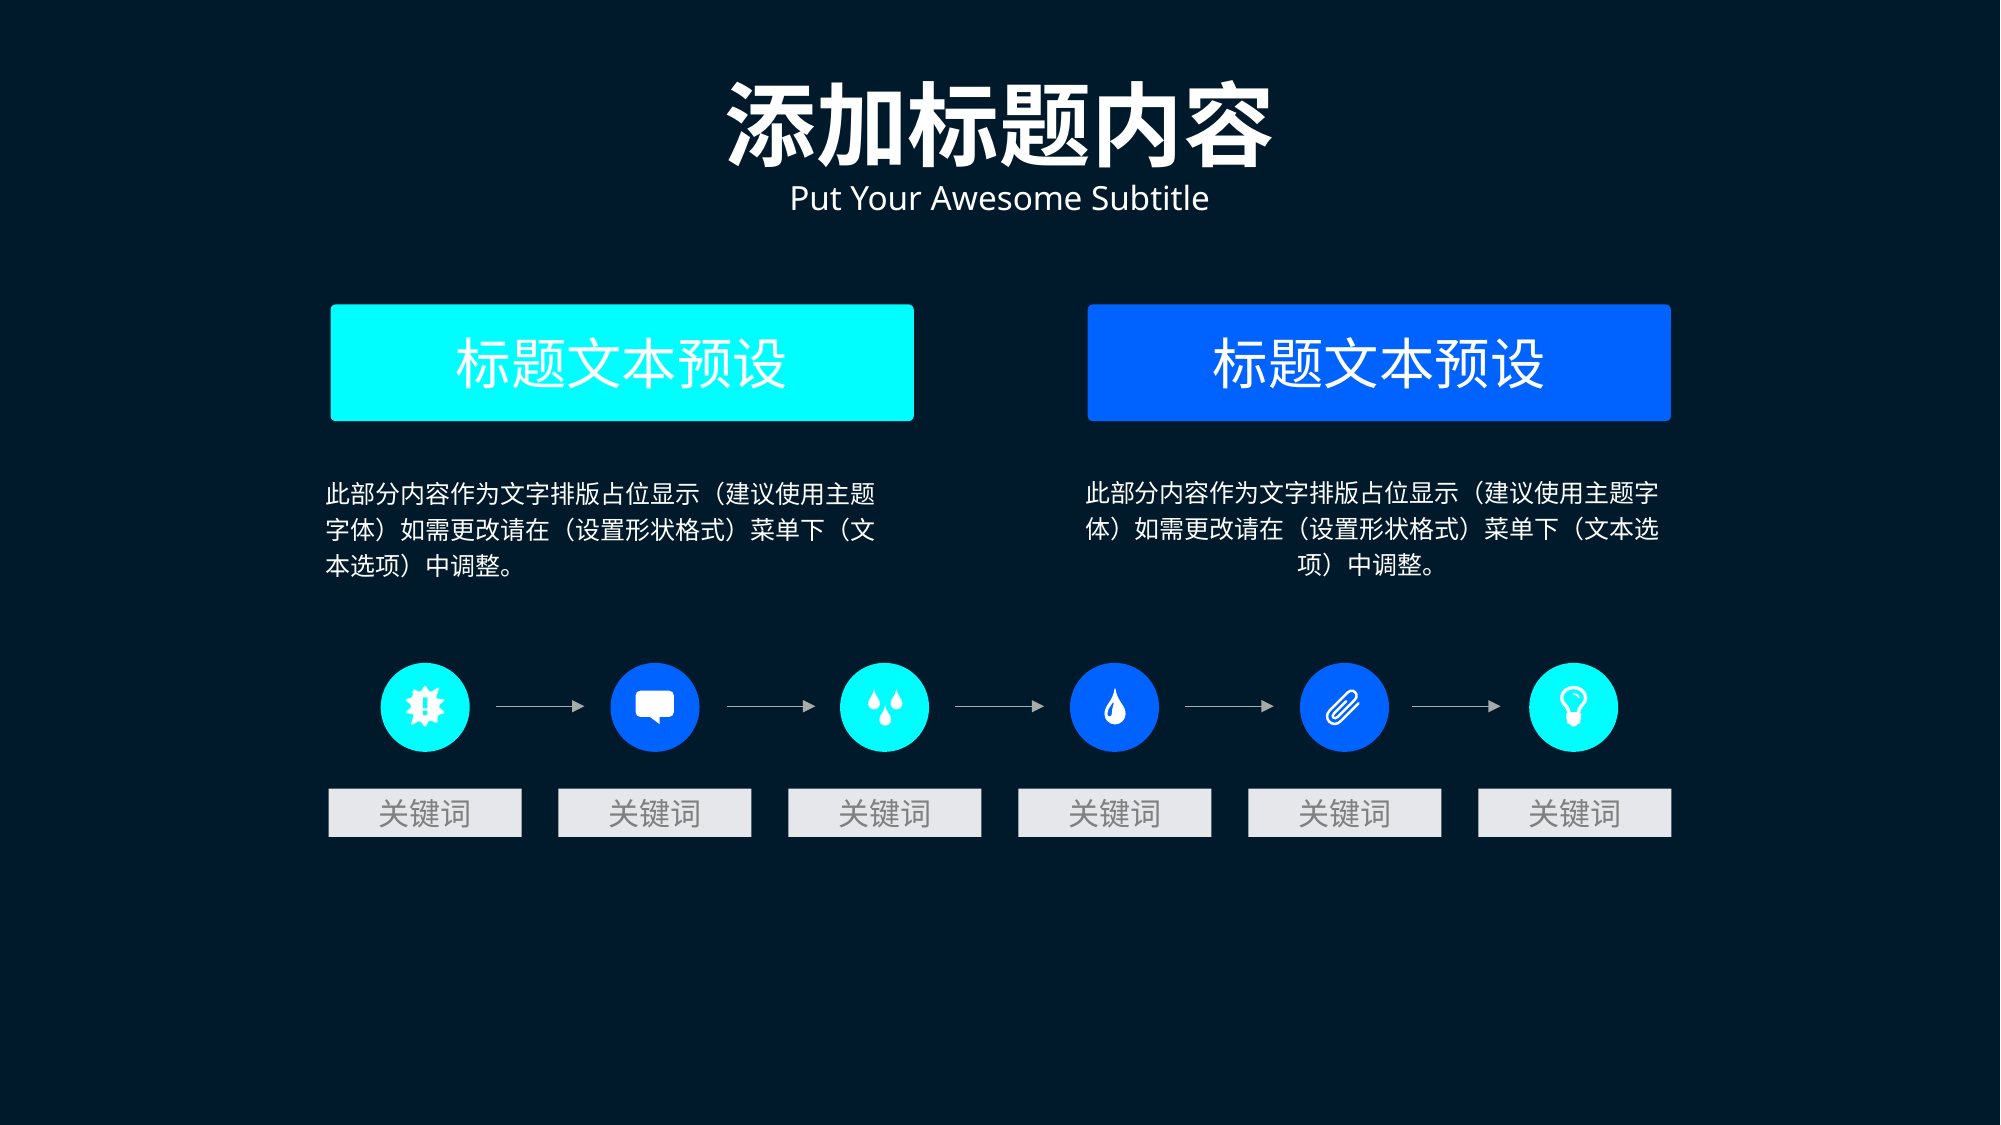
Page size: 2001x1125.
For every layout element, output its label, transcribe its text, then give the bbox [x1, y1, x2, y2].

text_box 添加标题内容 [709, 60, 1291, 185]
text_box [1080, 304, 1671, 581]
text_box Put Your Awesome Subtitle [774, 169, 1226, 225]
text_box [325, 304, 914, 582]
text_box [328, 662, 1672, 837]
